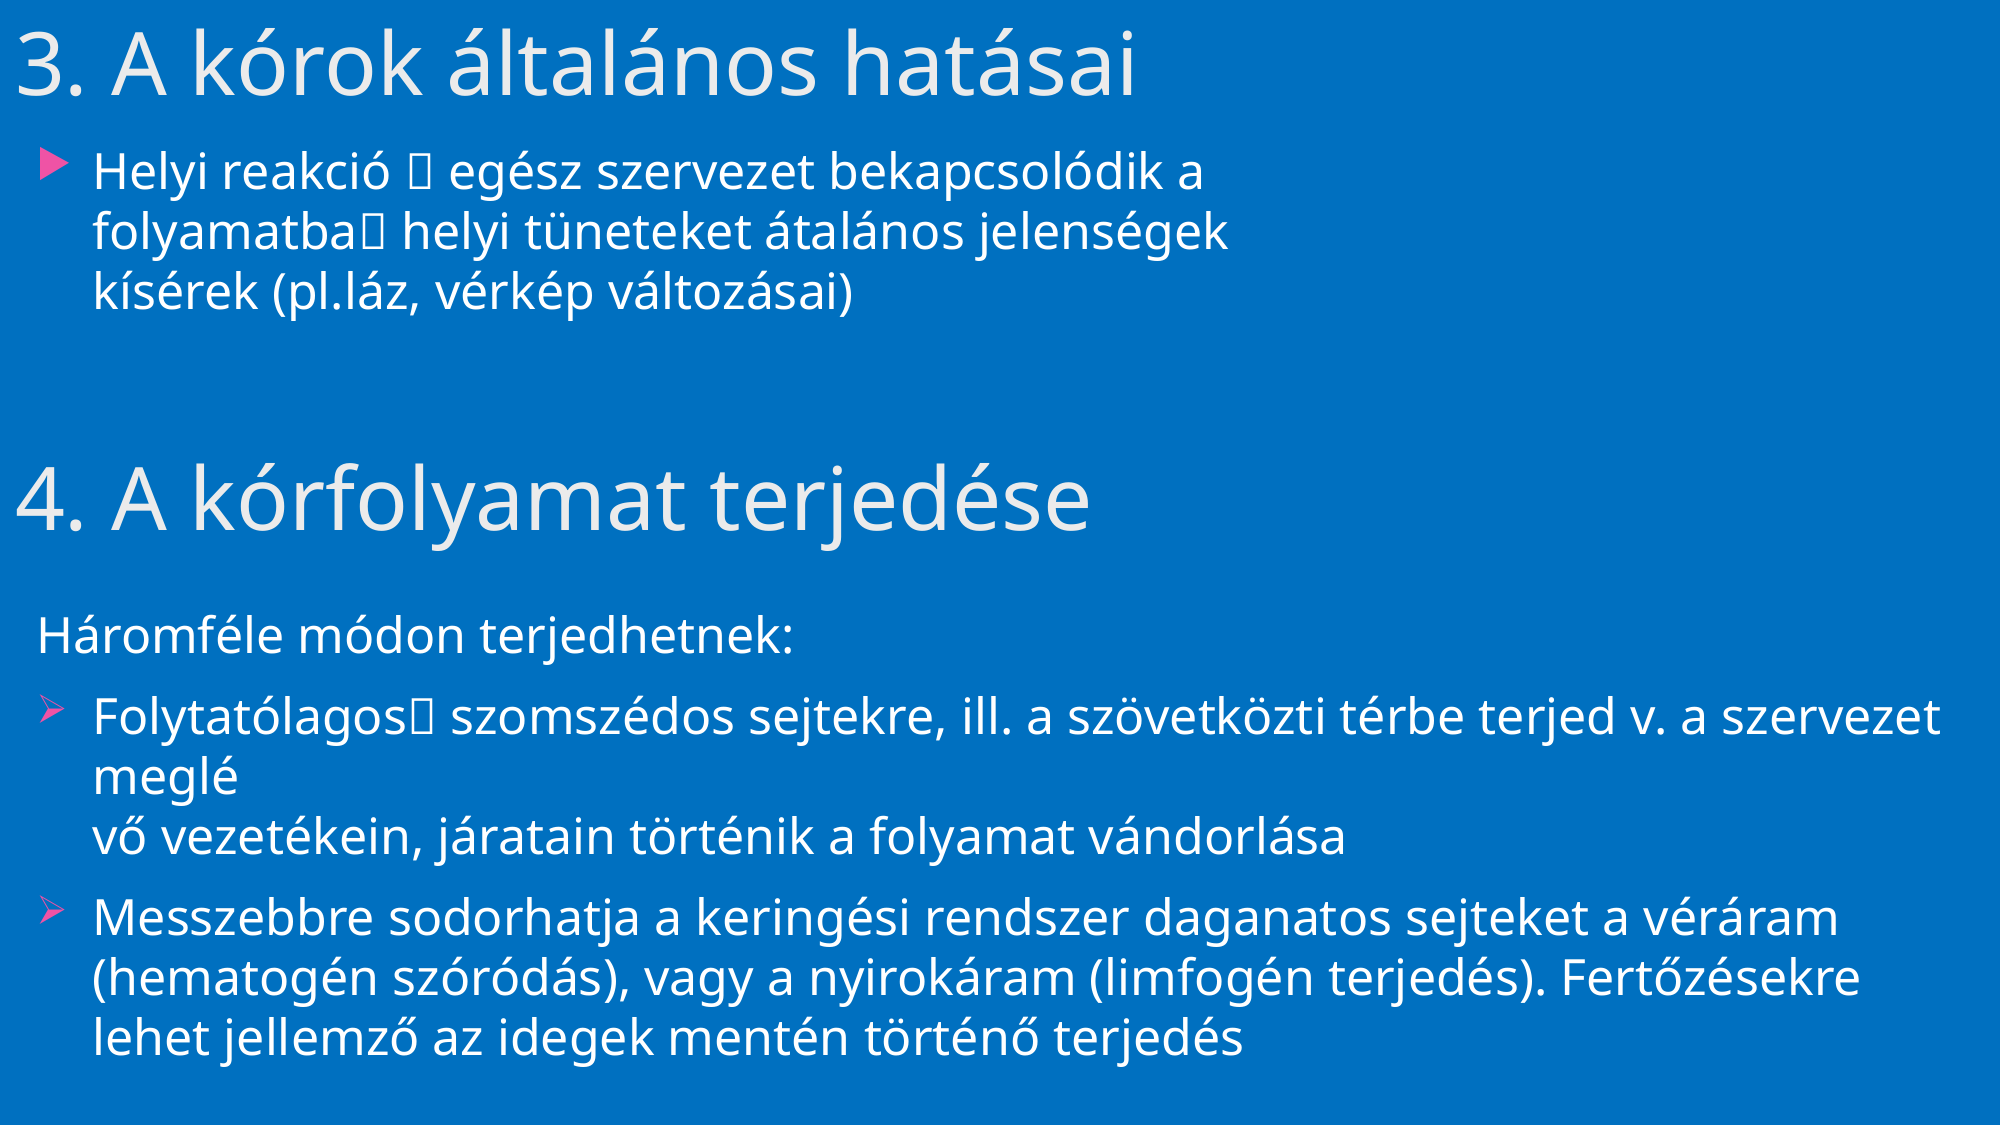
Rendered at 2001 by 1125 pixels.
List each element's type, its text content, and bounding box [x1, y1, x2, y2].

title 3. A kórok általános hatásai [0, 0, 1543, 230]
text_box Háromféle módon terjedhetnek: Folytatólagos szomszédos sejtekre, ill. a szövetközti térbe terjed v. a szervezet meglé vő vezetékein, járatain történik a folyamat vándorlása Messzebbre sodorhatja a keringési rendszer daganatos sejteket a vér­áram (hematogén szóródás), vagy a nyirokáram (limfogén terjedés). Fertőzésekre lehet jellemző az idegek mentén történő terjedés [21, 595, 2000, 958]
text_box 4. A kórfolyamat terjedése [0, 435, 1543, 665]
list Helyi reakció  egész szervezet bekapcsolódik a folyamatba helyi tüneteket átalános jelenségek kísérek (pl.láz, vérkép változásai) [21, 131, 1407, 333]
